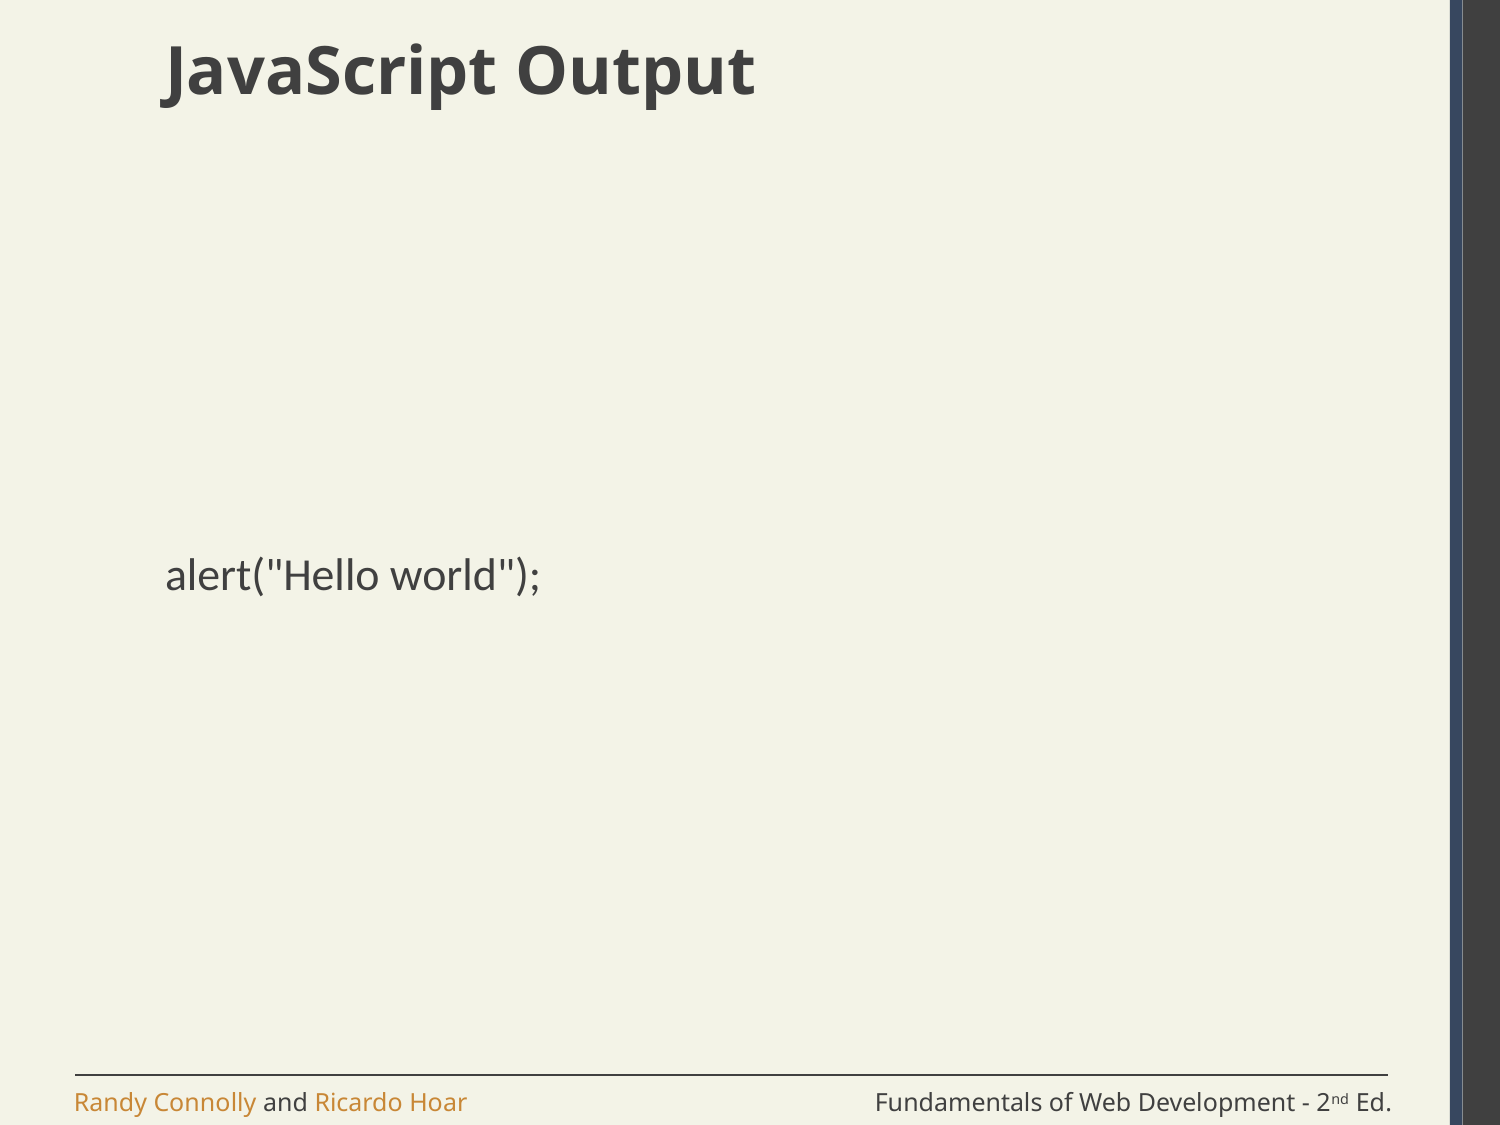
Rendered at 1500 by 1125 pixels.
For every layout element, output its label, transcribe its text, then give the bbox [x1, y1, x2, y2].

title JavaScript Output [150, 20, 1425, 188]
list alert("Hello world"); [150, 270, 1200, 1013]
